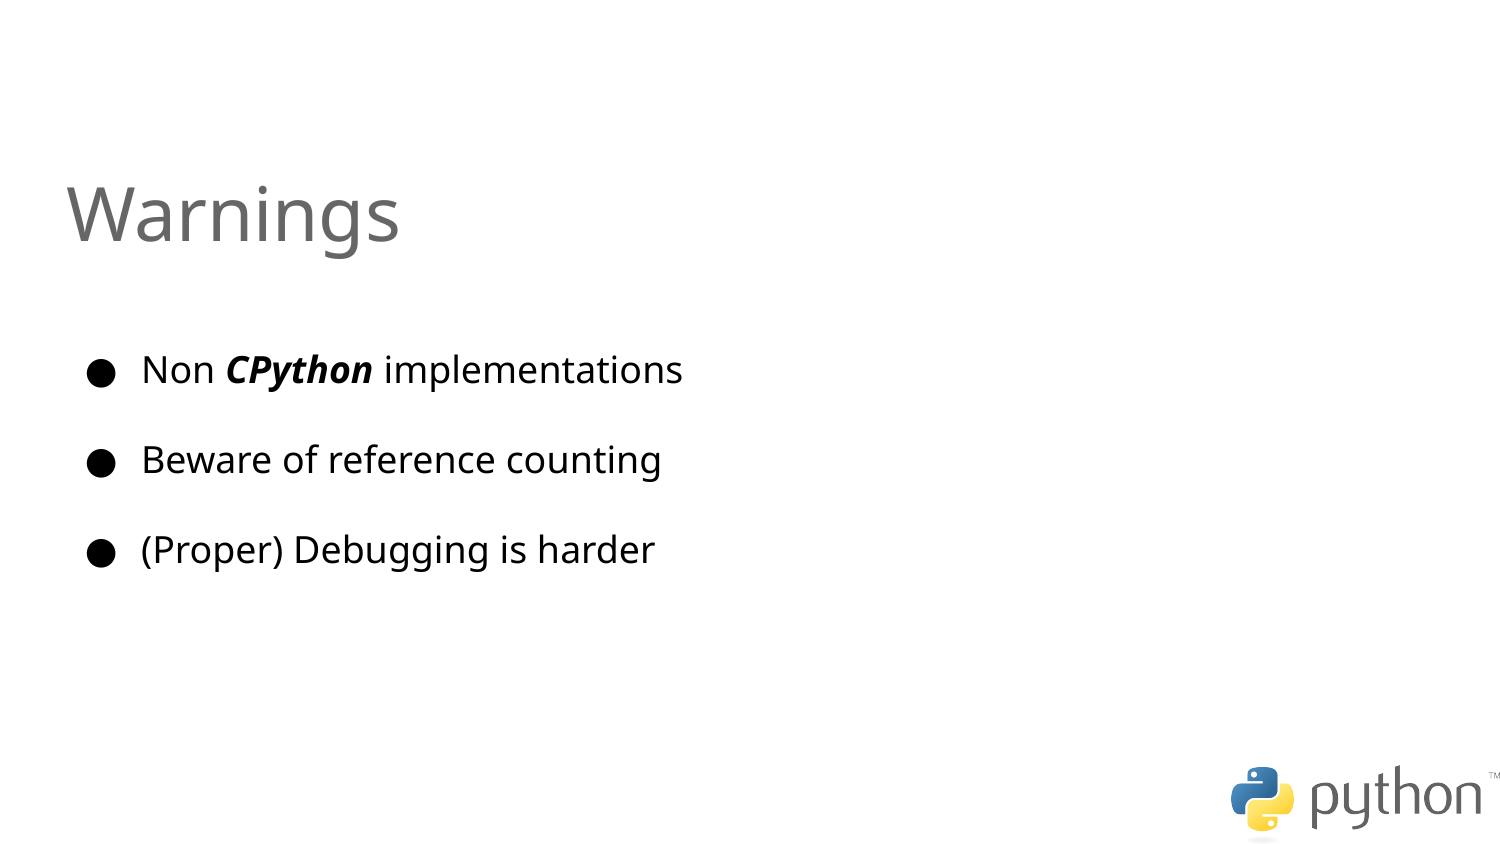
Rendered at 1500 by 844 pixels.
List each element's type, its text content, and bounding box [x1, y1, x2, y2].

picture [1230, 765, 1500, 844]
subtitle Warnings Non CPython implementations Beware of reference counting (Proper) Debugging is harder [51, 61, 1449, 814]
